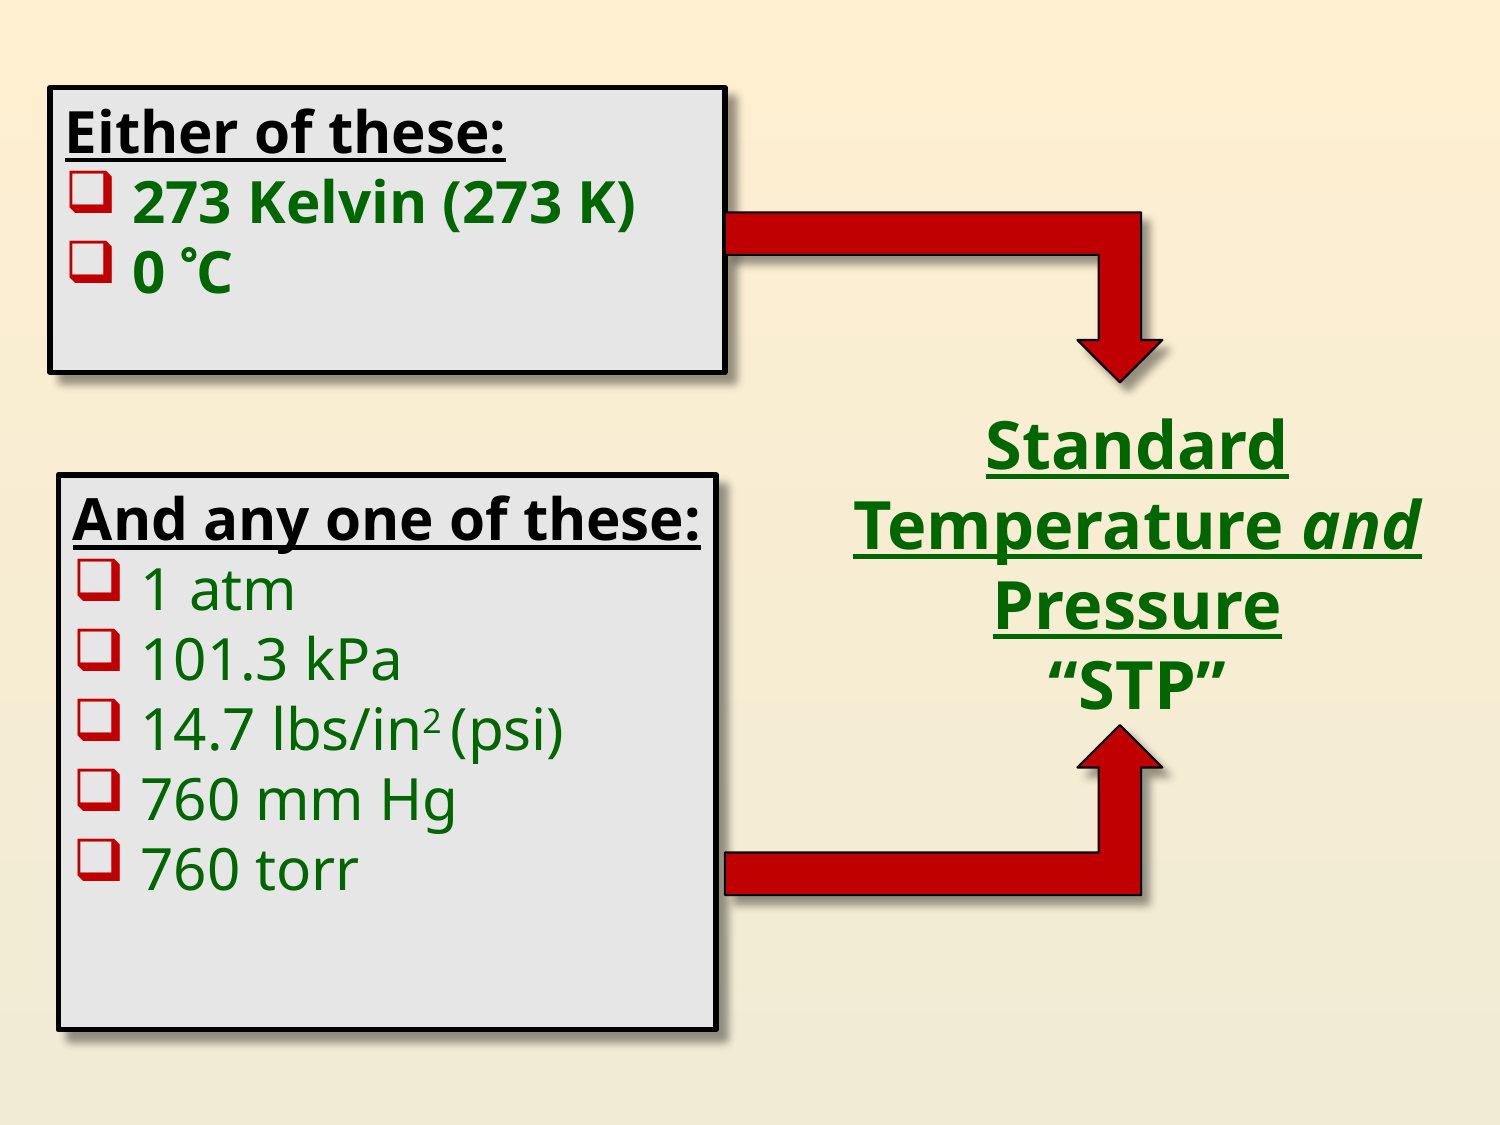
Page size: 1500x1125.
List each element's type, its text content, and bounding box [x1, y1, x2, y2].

text_box And any one of these: 1 atm 101.3 kPa 14.7 lbs/in2 (psi) 760 mm Hg 760 torr [58, 474, 717, 1030]
text_box [724, 725, 1163, 896]
title Standard Temperature and Pressure “STP” [812, 349, 1463, 776]
text_box [724, 212, 1163, 383]
text_box Either of these: 273 Kelvin (273 K) 0 C [49, 87, 725, 373]
